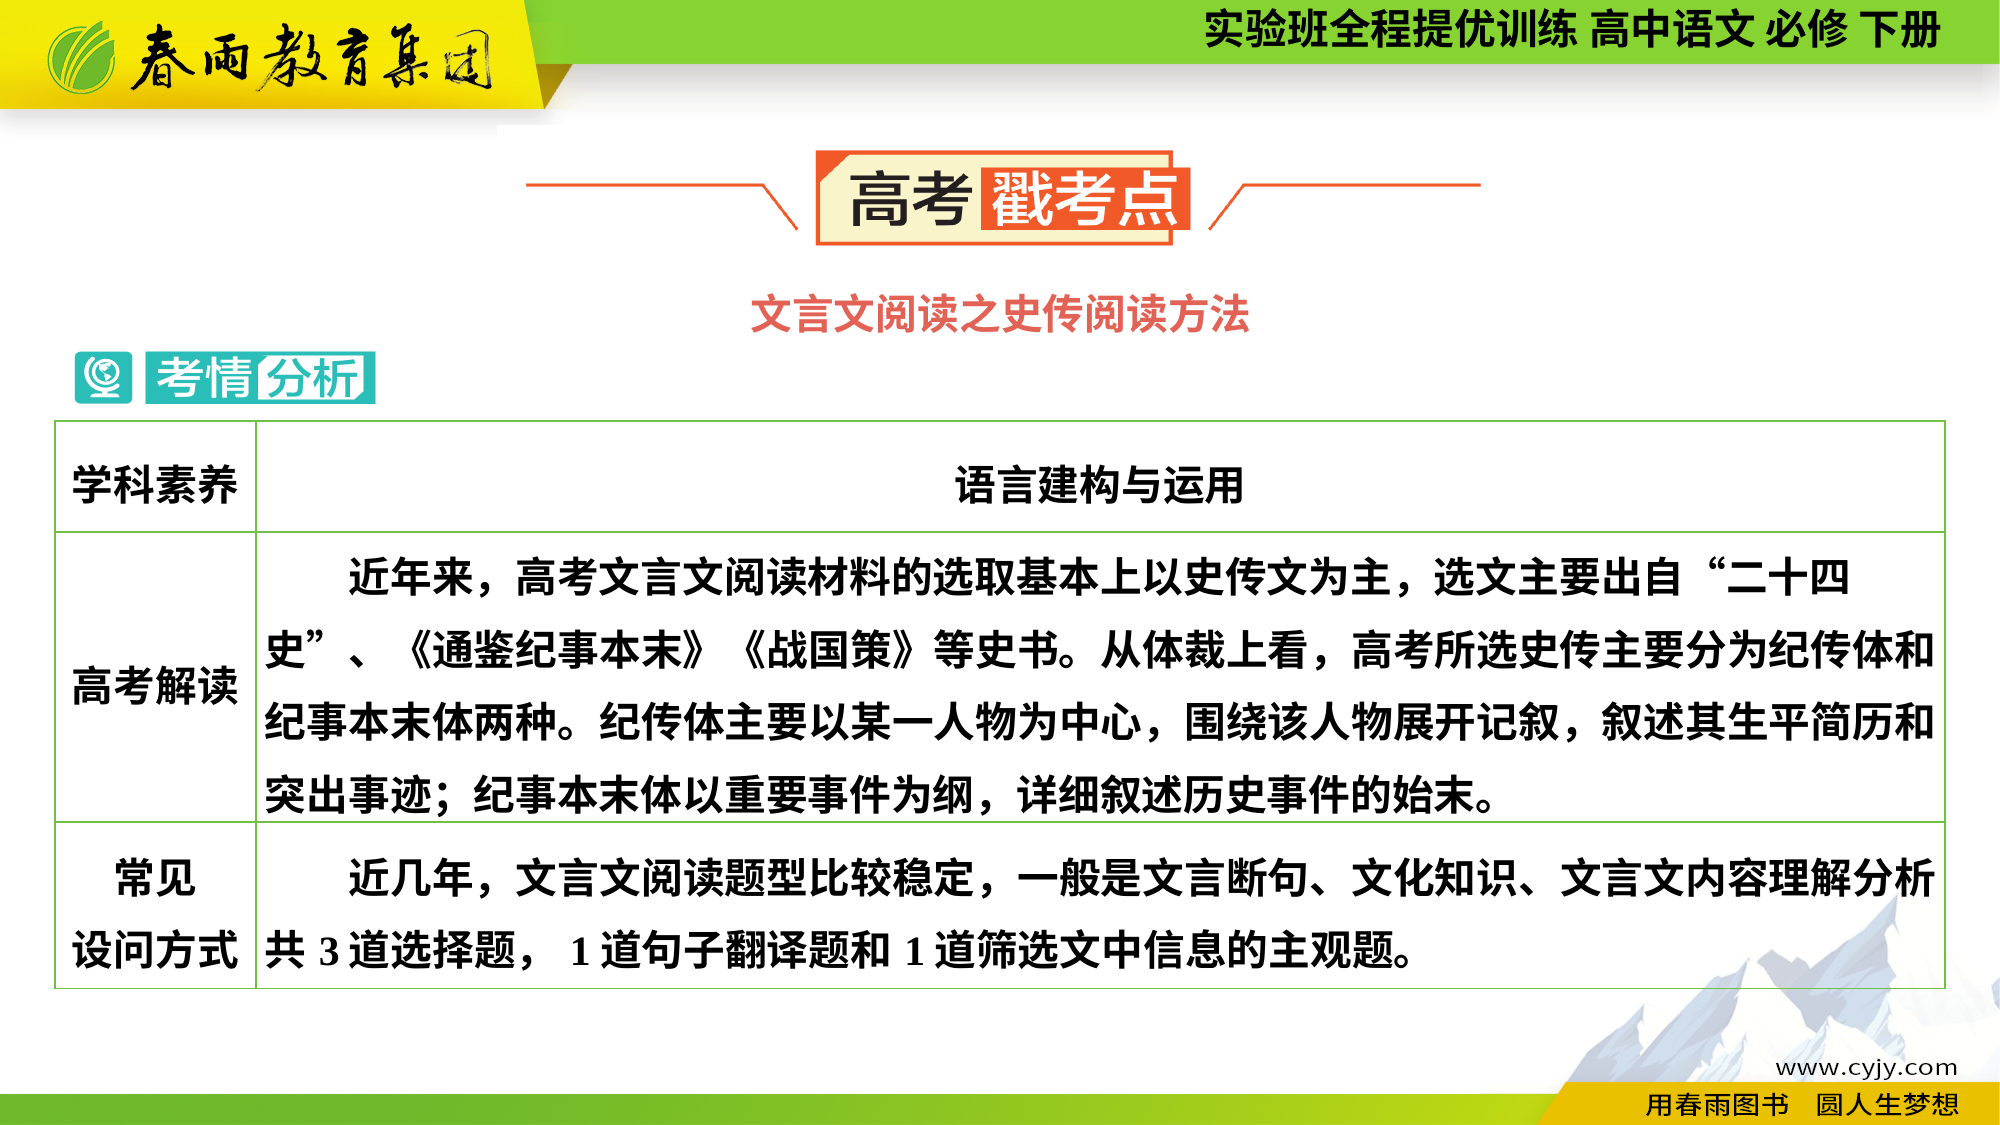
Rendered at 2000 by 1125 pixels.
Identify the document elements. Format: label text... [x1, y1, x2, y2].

list 文言文阅读之史传阅读方法 [59, 255, 1944, 337]
table_header 学科素养 [56, 422, 255, 531]
table_header 语言建构与运用 [257, 422, 1944, 531]
table_cell 近几年，文言文阅读题型比较稳定，一般是文言断句、文化知识、文言文内容理解分析共3道选择题，1道句子翻译题和1道筛选文中信息的主观题。 [257, 823, 1944, 988]
table_cell 常见 设问方式 [56, 823, 255, 988]
table_cell 近年来，高考文言文阅读材料的选取基本上以史传文为主，选文主要出自“二十四 史”、《通鉴纪事本末》《战国策》等史书。从体裁上看，高考所选史传主要分为纪传体和纪事本末体两种。纪传体主要以某一人物为中心，围绕该人物展开记叙，叙述其生平简历和突出事迹；纪事本末体以重要事件为纲，详细叙述历史事件的始末。 [257, 533, 1944, 821]
picture [0, 0, 2000, 1125]
table_cell 高考解读 [56, 533, 255, 821]
